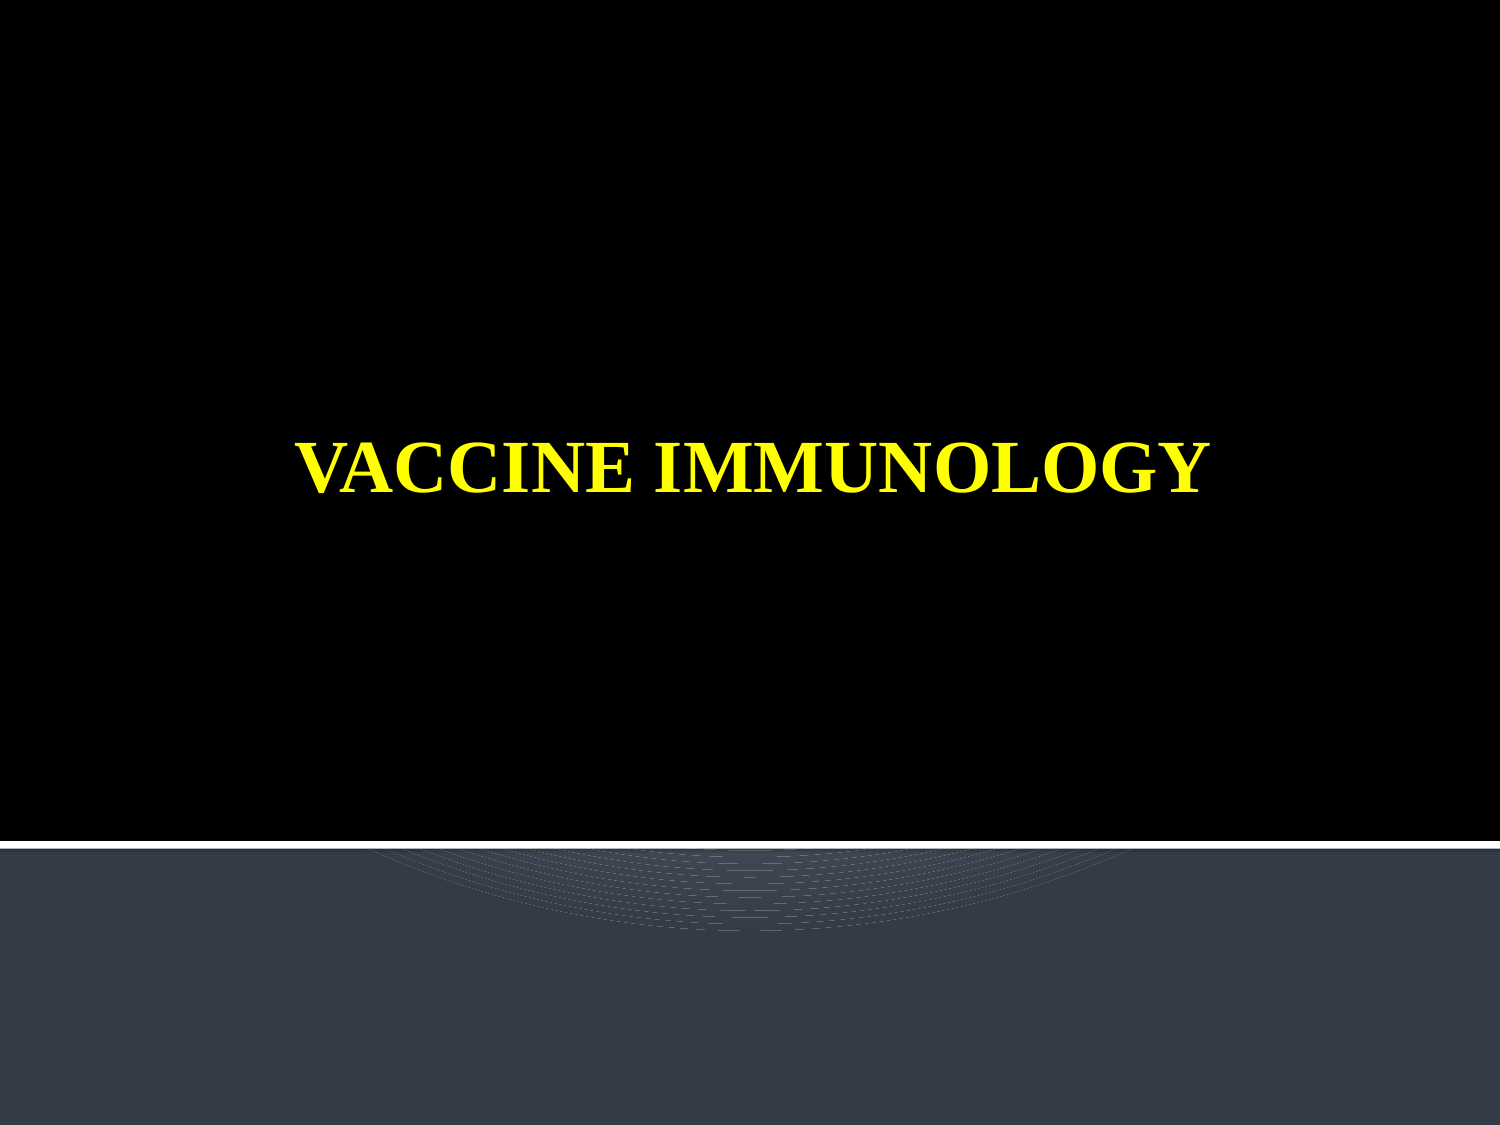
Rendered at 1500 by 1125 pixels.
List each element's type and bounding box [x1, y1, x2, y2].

subtitle [112, 299, 1438, 728]
